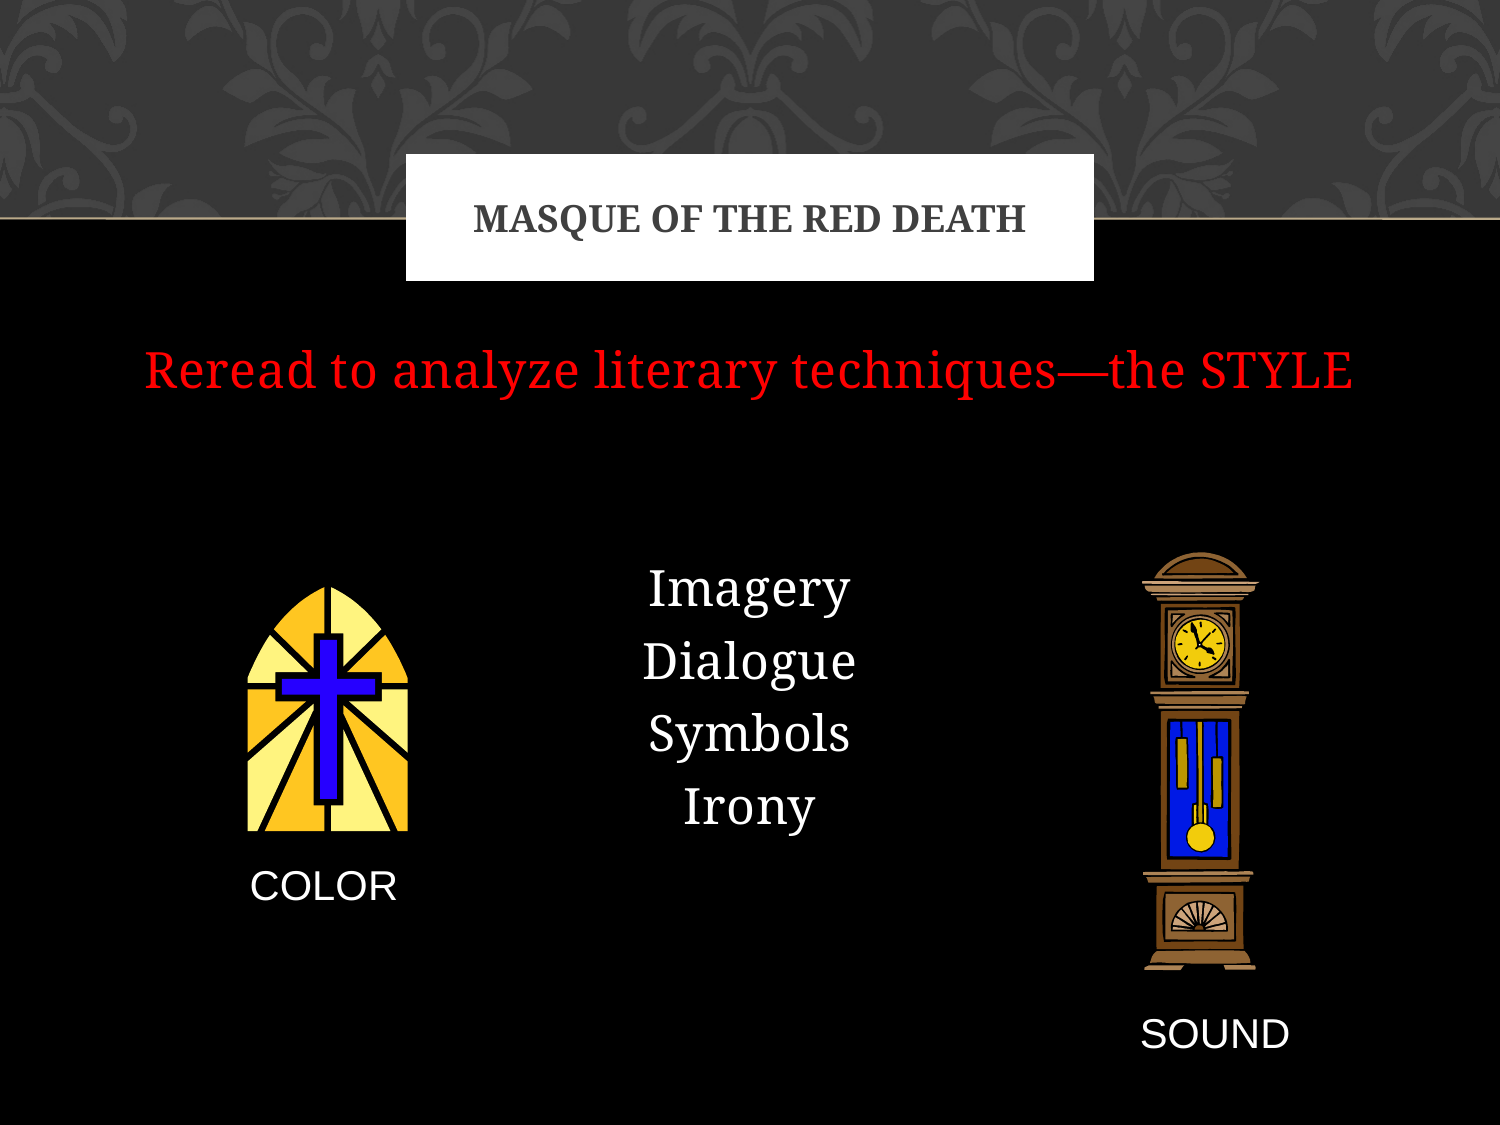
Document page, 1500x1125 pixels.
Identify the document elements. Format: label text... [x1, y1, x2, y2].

list Reread to analyze literary techniques—the STYLE Imagery Dialogue Symbols Irony [75, 331, 1425, 1000]
picture [1137, 537, 1265, 976]
text_box SOUND [1125, 999, 1306, 1065]
title Masque of the red death [406, 154, 1094, 281]
picture [237, 574, 418, 842]
text_box COLOR [234, 851, 414, 917]
